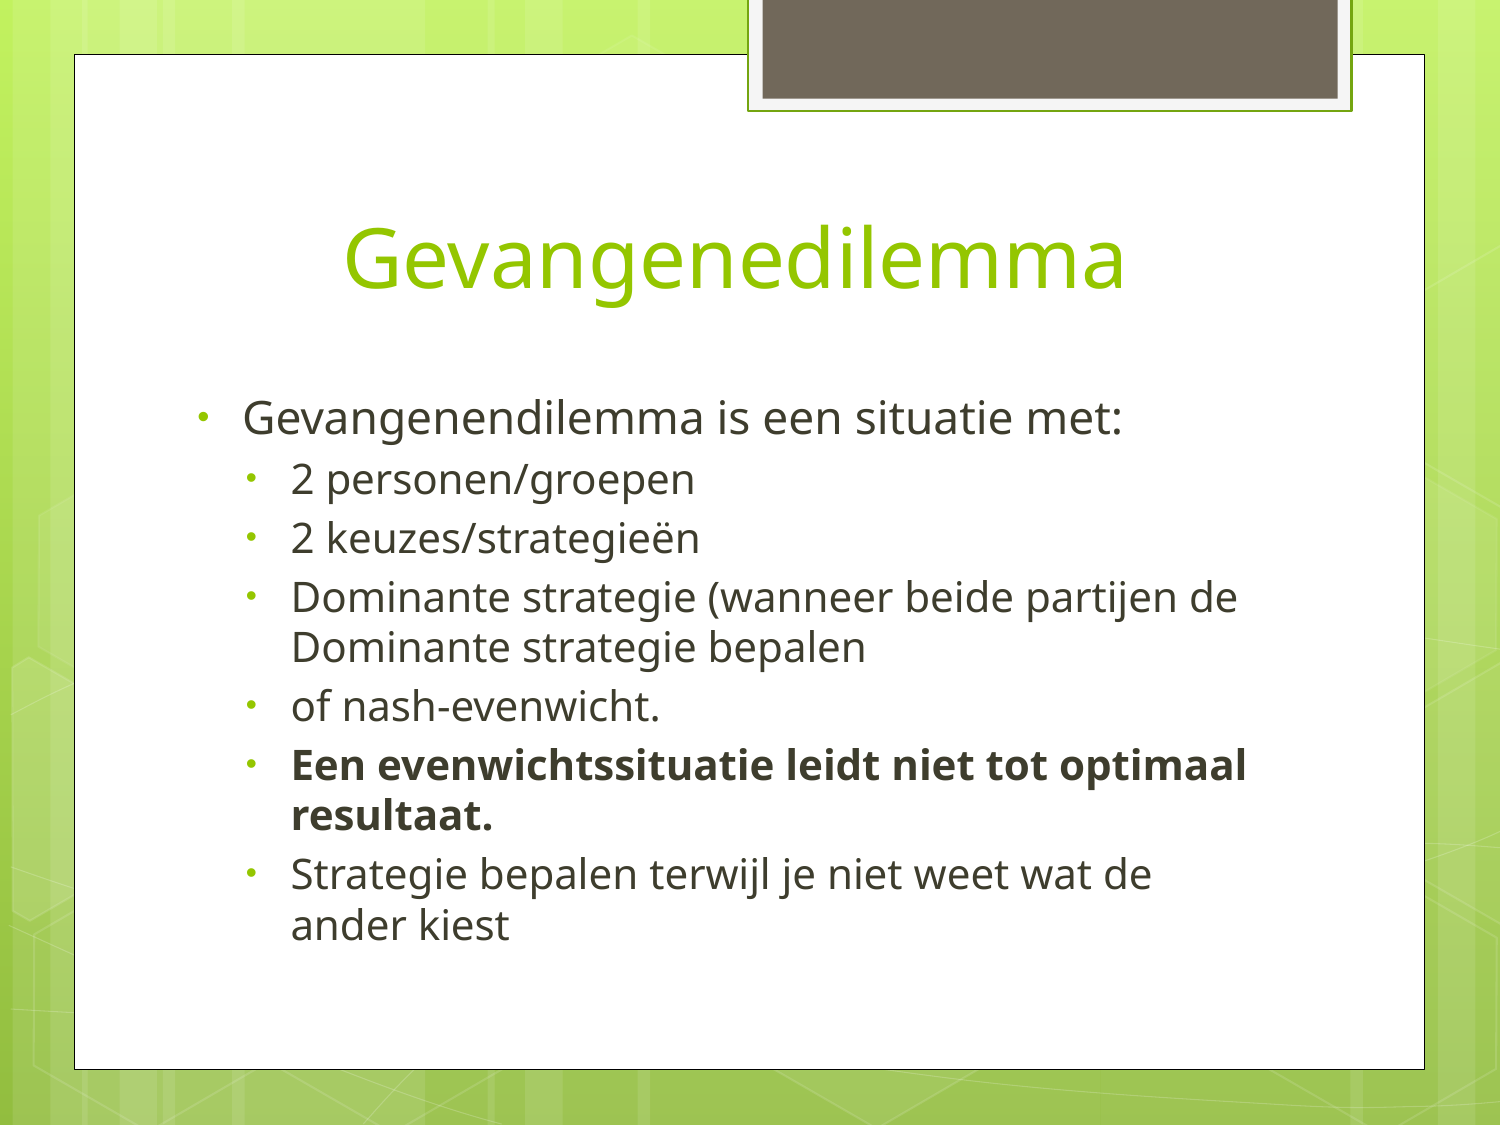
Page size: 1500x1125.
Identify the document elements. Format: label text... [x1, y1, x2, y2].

list Gevangenendilemma is een situatie met: 2 personen/groepen 2 keuzes/strategieën Dominante strategie (wanneer beide partijen de Dominante strategie bepalen of nash-evenwicht. Een evenwichtssituatie leidt niet tot optimaal resultaat. Strategie bepalen terwijl je niet weet wat de ander kiest [171, 381, 1283, 957]
title Gevangenedilemma [159, 125, 1312, 313]
